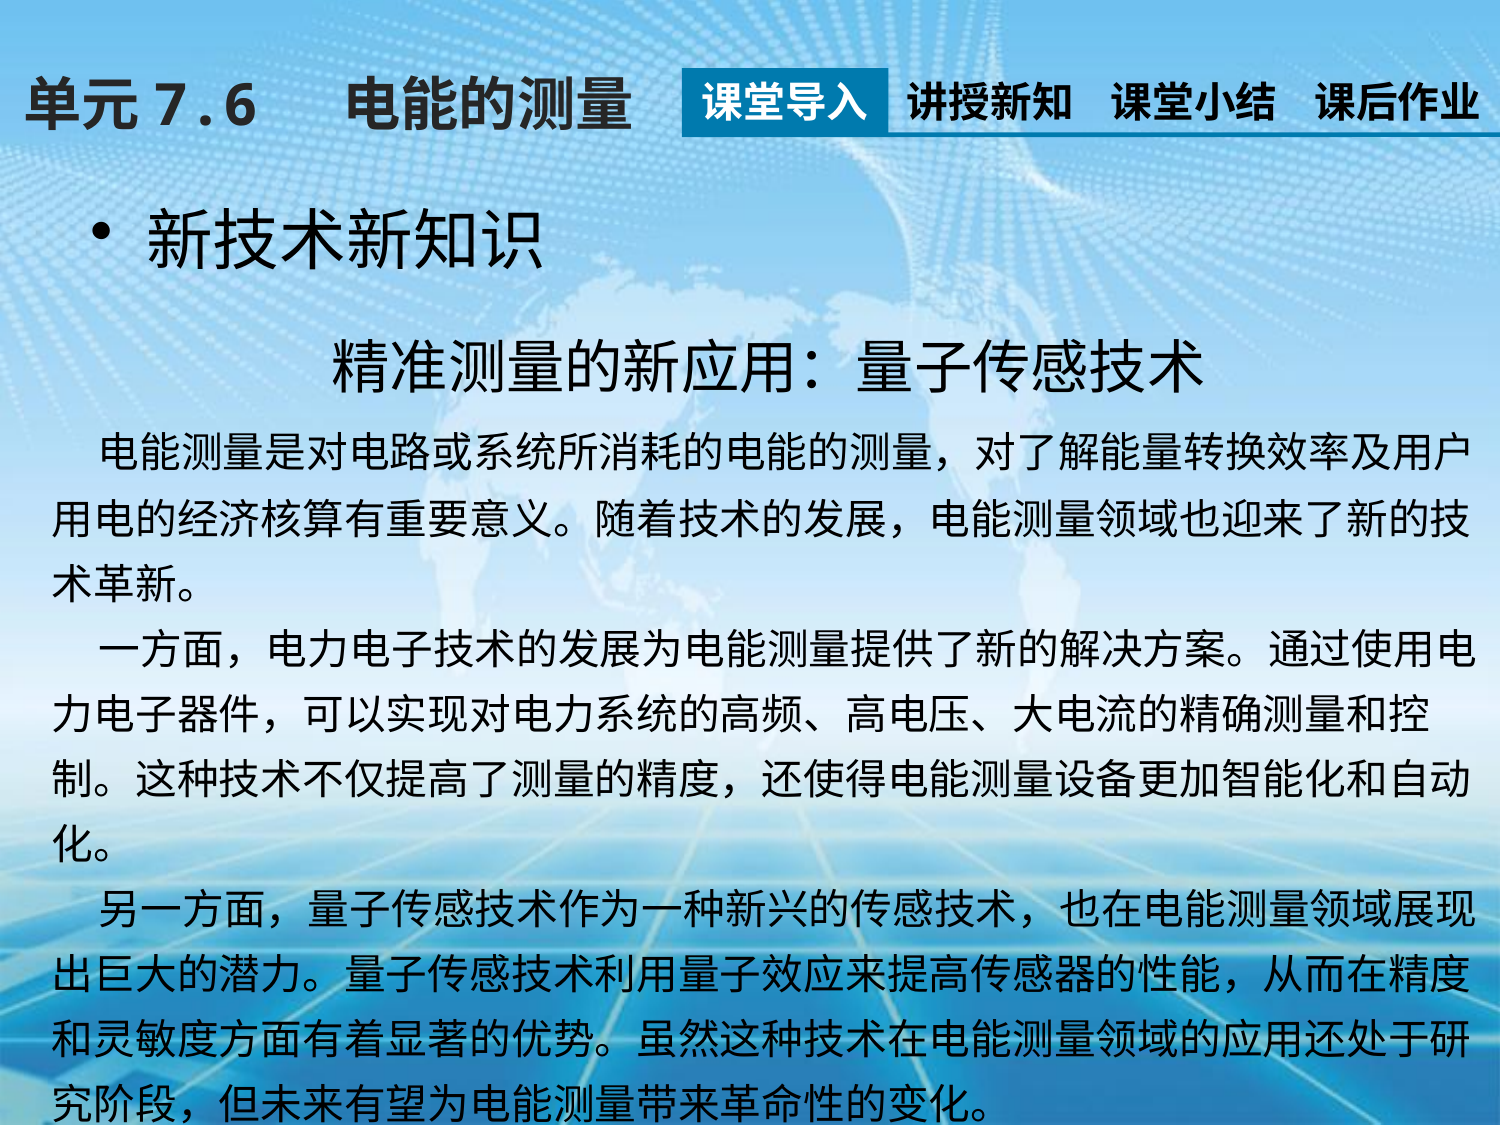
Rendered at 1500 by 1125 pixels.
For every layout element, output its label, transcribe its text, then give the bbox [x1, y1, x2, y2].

text_box 新技术新知识 [74, 190, 1425, 297]
picture [0, 0, 1500, 1125]
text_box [8, 59, 1500, 146]
text_box 精准测量的新应用：量子传感技术 电能测量是对电路或系统所消耗的电能的测量，对了解能量转换效率及用户用电的经济核算有重要意义。随着技术的发展，电能测量领域也迎来了新的技术革新。 一方面，电力电子技术的发展为电能测量提供了新的解决方案。通过使用电力电子器件，可以实现对电力系统的高频、高电压、大电流的精确测量和控制。这种技术不仅提高了测量的精度，还使得电能测量设备更加智能化和自动化。 另一方面，量子传感技术作为一种新兴的传感技术，也在电能测量领域展现出巨大的潜力。量子传感技术利用量子效应来提高传感器的性能，从而在精度和灵敏度方面有着显著的优势。虽然这种技术在电能测量领域的应用还处于研究阶段，但未来有望为电能测量带来革命性的变化。 [37, 322, 1500, 1125]
